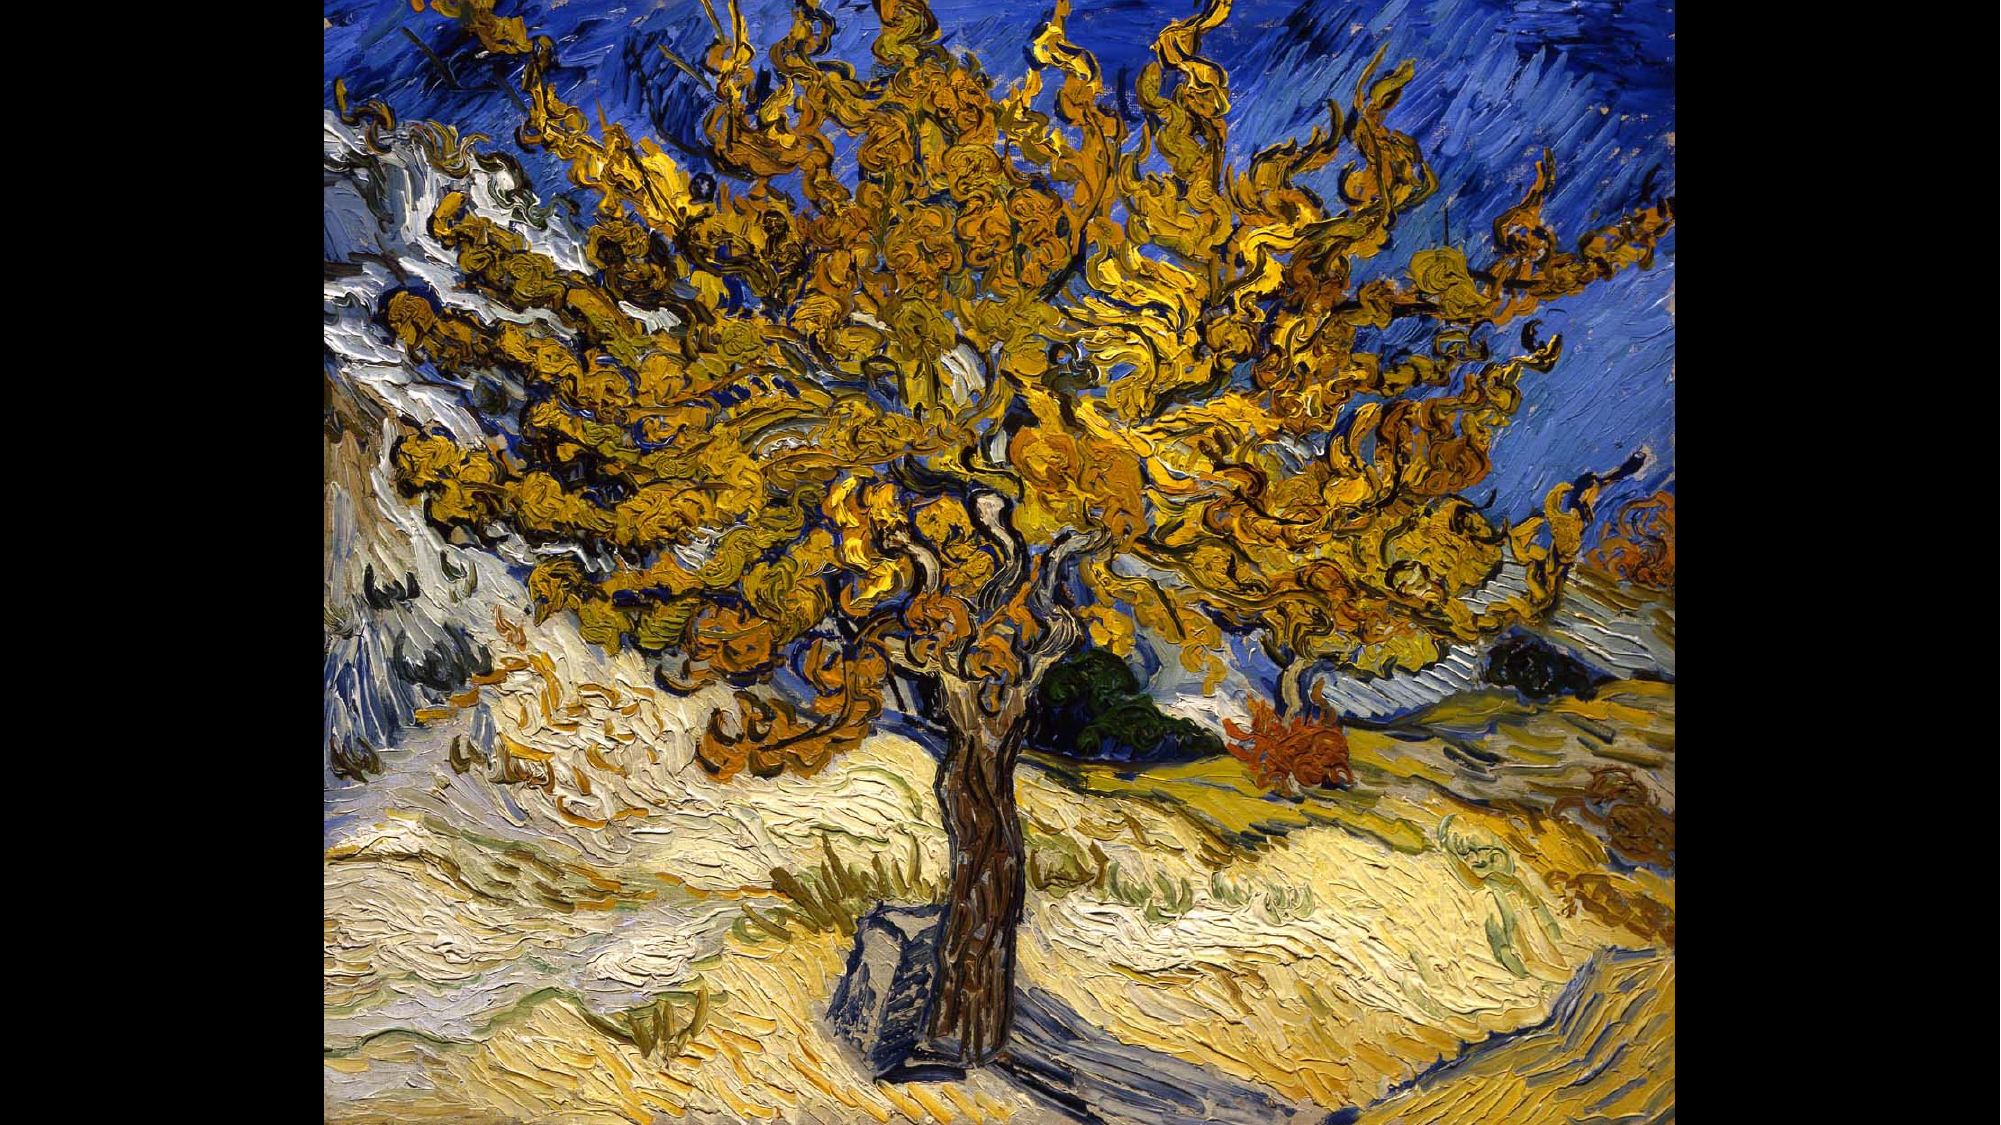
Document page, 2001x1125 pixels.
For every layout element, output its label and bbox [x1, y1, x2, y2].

picture [324, 0, 1675, 1125]
